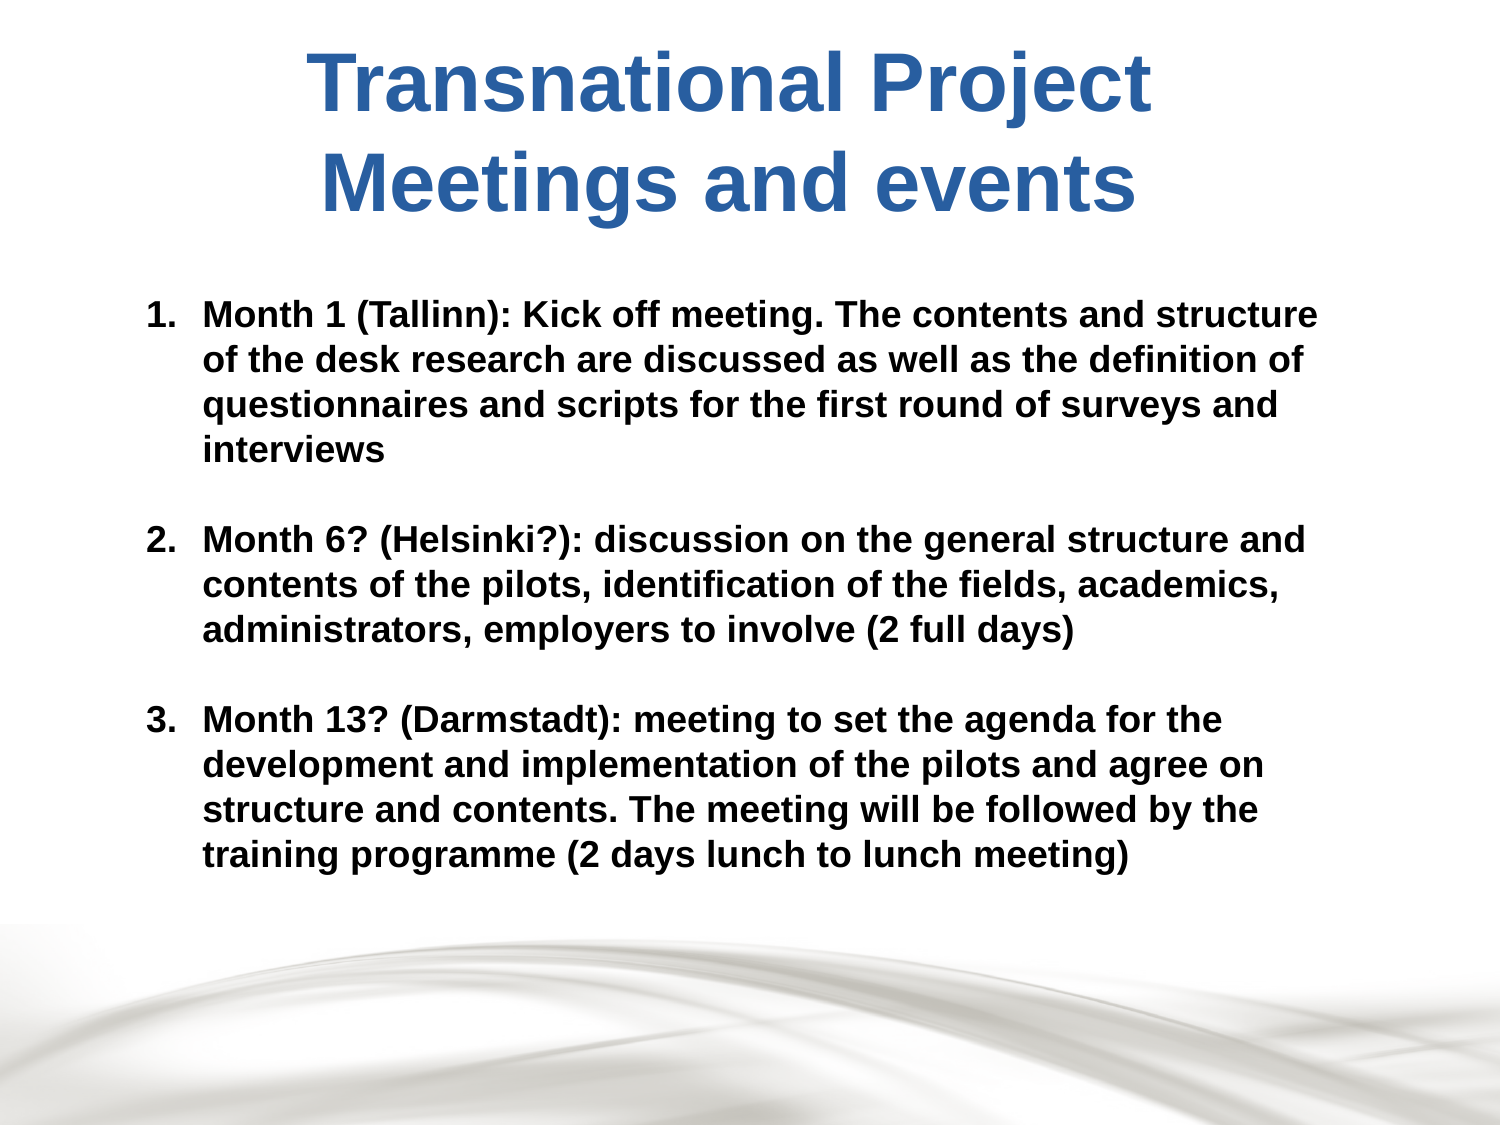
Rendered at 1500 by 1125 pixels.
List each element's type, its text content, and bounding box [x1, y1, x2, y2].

text_box Month 1 (Tallinn): Kick off meeting. The contents and structure of the desk research are discussed as well as the definition of questionnaires and scripts for the first round of surveys and interviews Month 6? (Helsinki?): discussion on the general structure and contents of the pilots, identification of the fields, academics, administrators, employers to involve (2 full days) Month 13? (Darmstadt): meeting to set the agenda for the development and implementation of the pilots and agree on structure and contents. The meeting will be followed by the training programme (2 days lunch to lunch meeting) [131, 238, 1369, 883]
picture [0, 924, 1500, 1125]
text_box Transnational Project Meetings and events [110, 20, 1348, 236]
